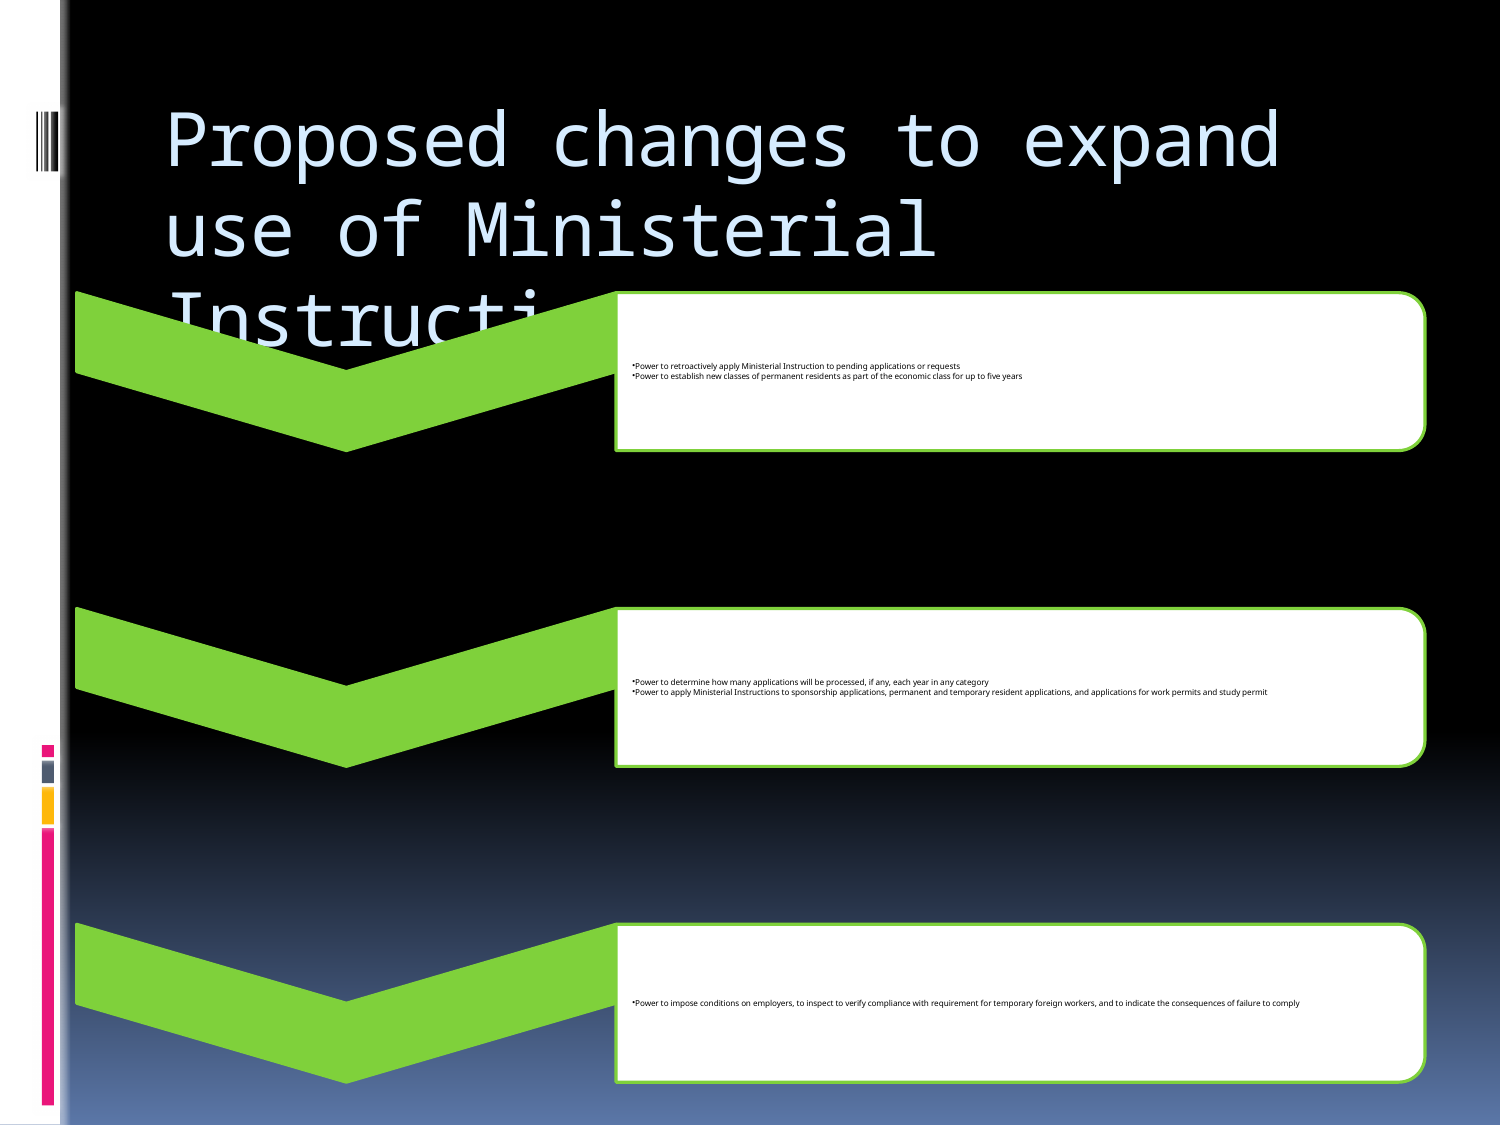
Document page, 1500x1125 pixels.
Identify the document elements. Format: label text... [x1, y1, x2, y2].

title Proposed changes to expand use of Ministerial Instruction [150, 83, 1425, 234]
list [76, 292, 1426, 1083]
